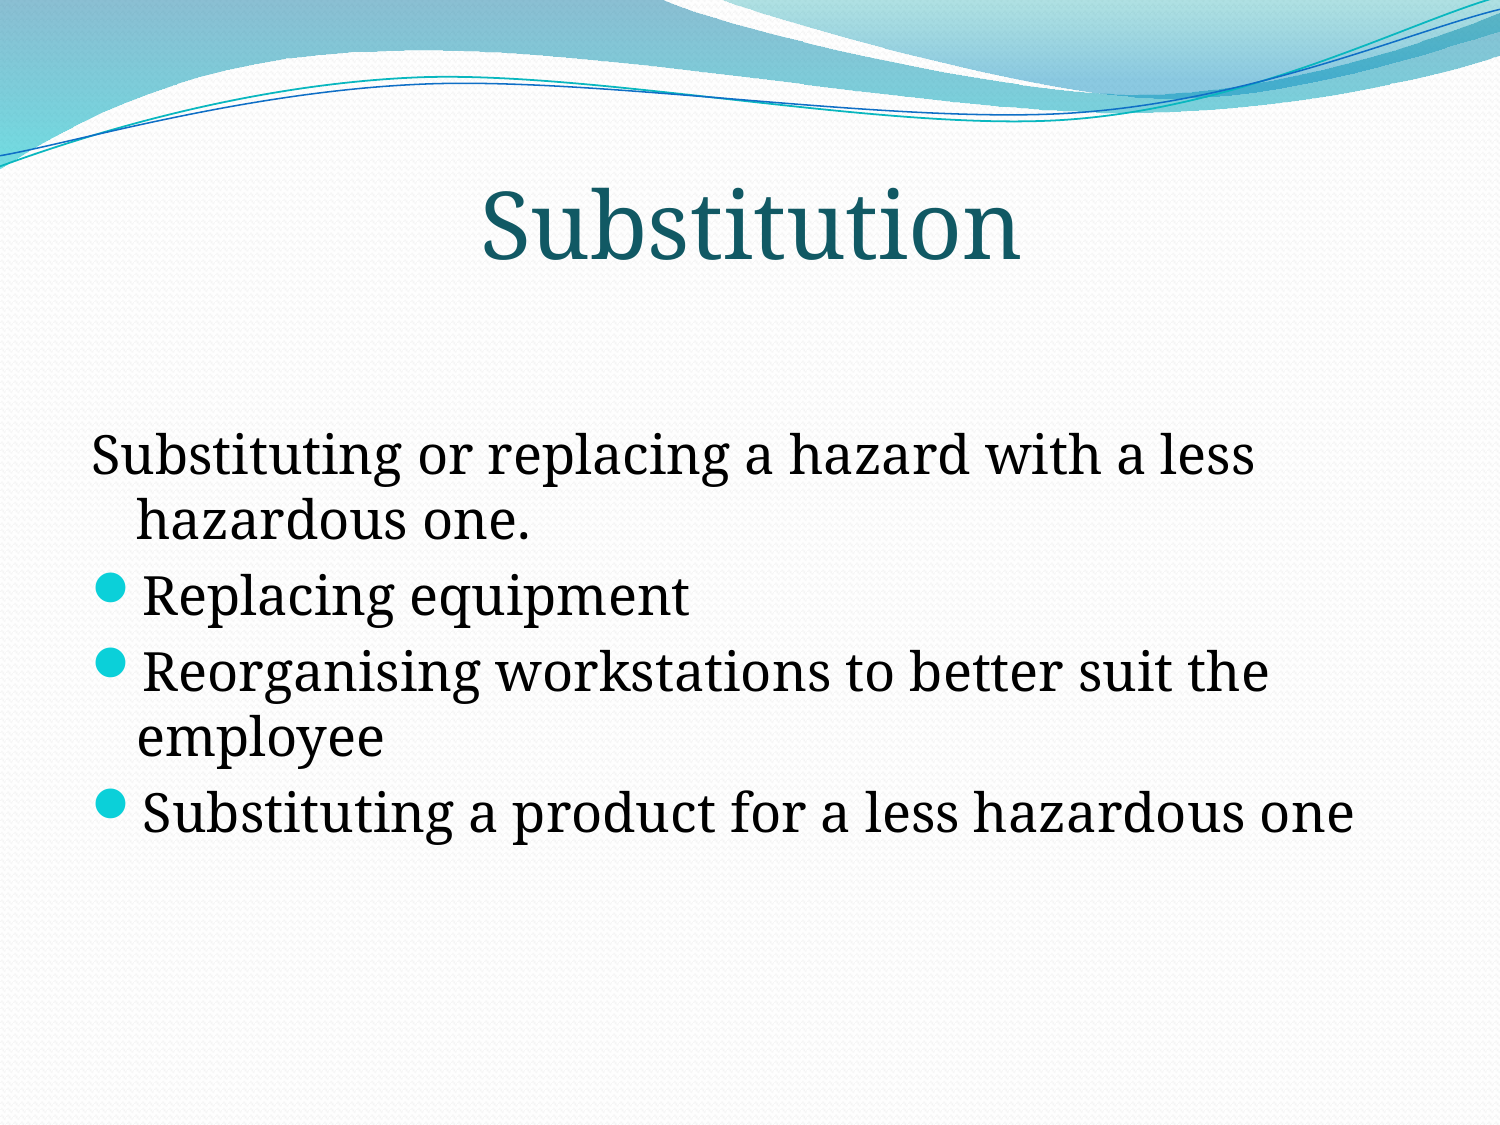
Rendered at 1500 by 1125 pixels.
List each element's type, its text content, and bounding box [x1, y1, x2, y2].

list Substitution Substituting or replacing a hazard with a less hazardous one. Replacing equipment Reorganising workstations to better suit the employee Substituting a product for a less hazardous one [76, 158, 1427, 1083]
